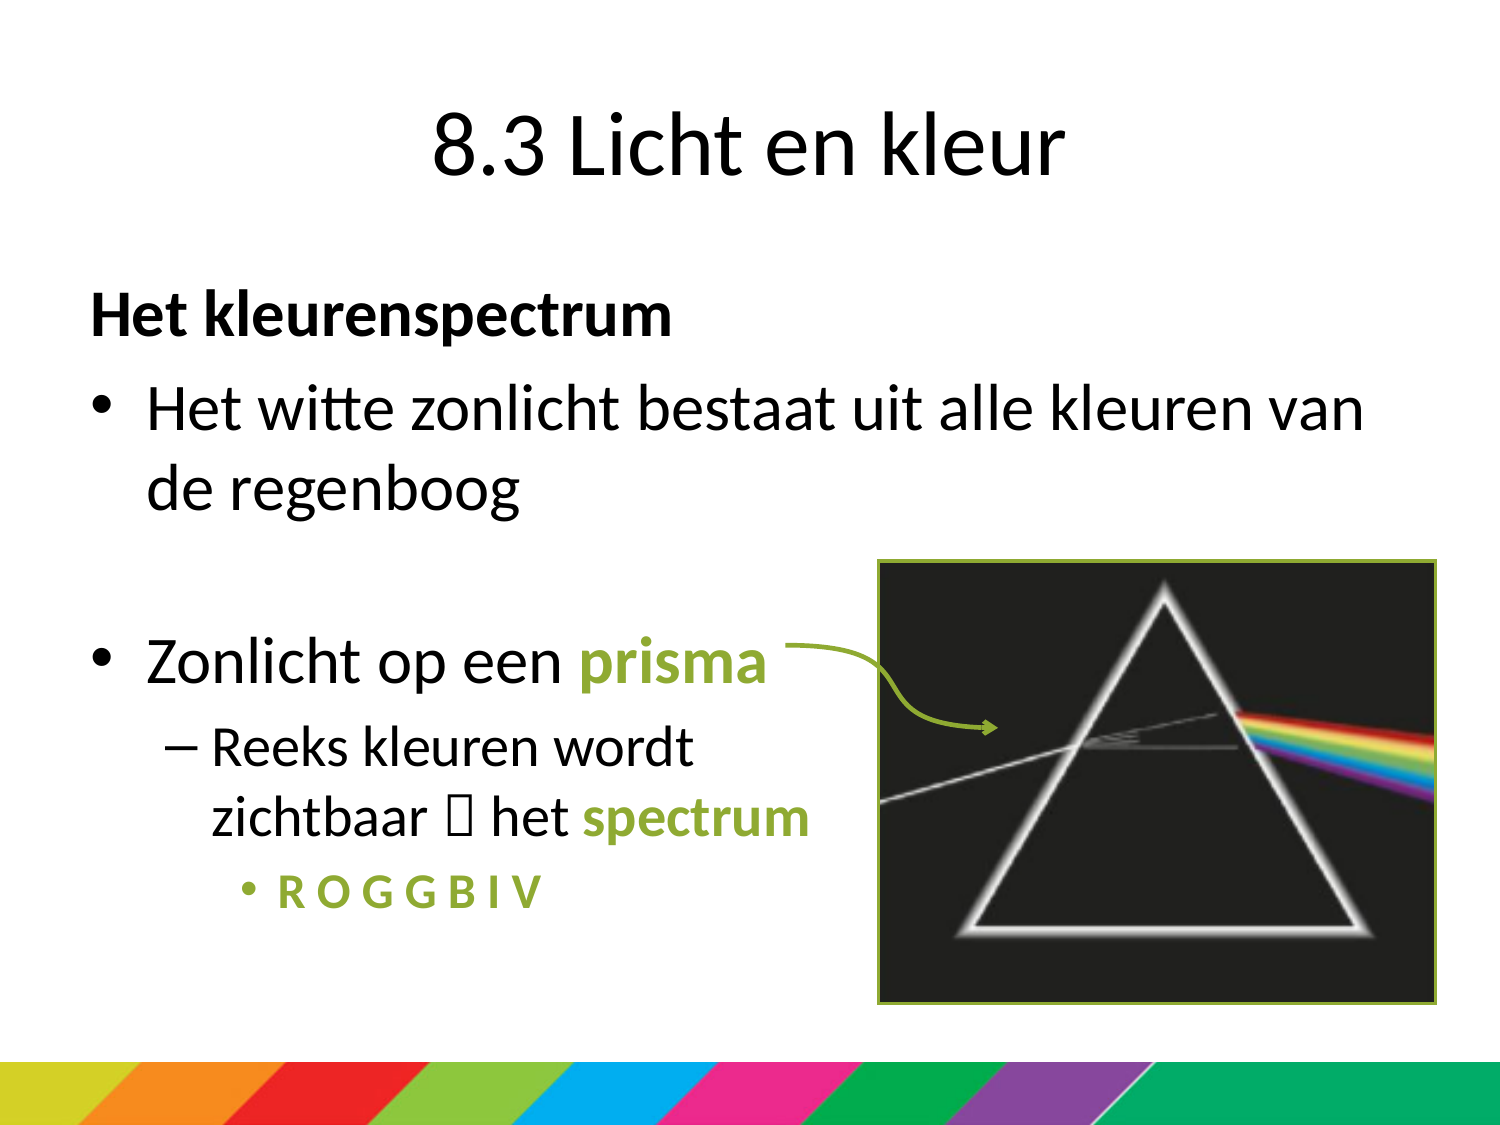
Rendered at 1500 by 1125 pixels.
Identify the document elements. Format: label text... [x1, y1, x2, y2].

picture [879, 562, 1435, 1003]
picture [656, 1062, 1500, 1125]
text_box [785, 644, 999, 729]
list Het kleurenspectrum Het witte zonlicht bestaat uit alle kleuren van de regenboog Zonlicht op een prisma Reeks kleuren wordt zichtbaar  het spectrum R O G G B I V [75, 262, 1425, 1005]
title 8.3 Licht en kleur [75, 45, 1425, 233]
picture [0, 1062, 574, 1125]
